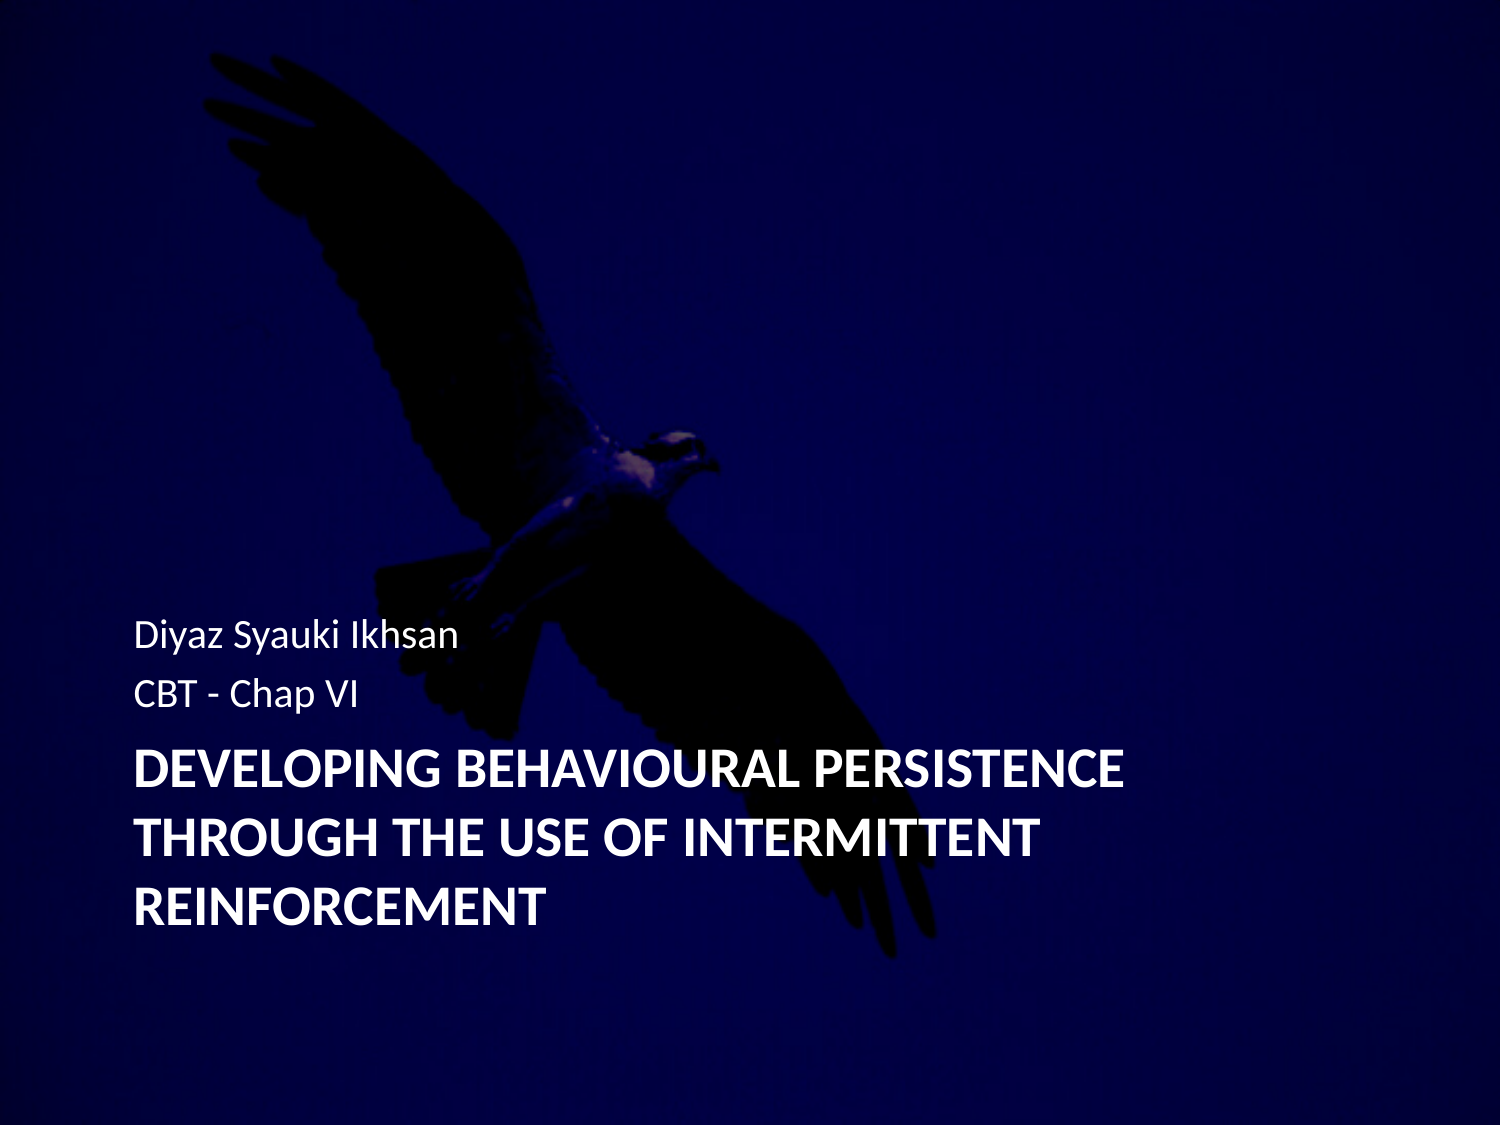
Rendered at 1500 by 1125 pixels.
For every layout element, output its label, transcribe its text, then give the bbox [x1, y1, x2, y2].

list Diyaz Syauki Ikhsan CBT - Chap VI [118, 476, 1394, 723]
picture [0, 0, 1500, 1125]
title Developing Behavioural Persistence Through The Use of Intermittent Reinforcement [118, 723, 1394, 947]
